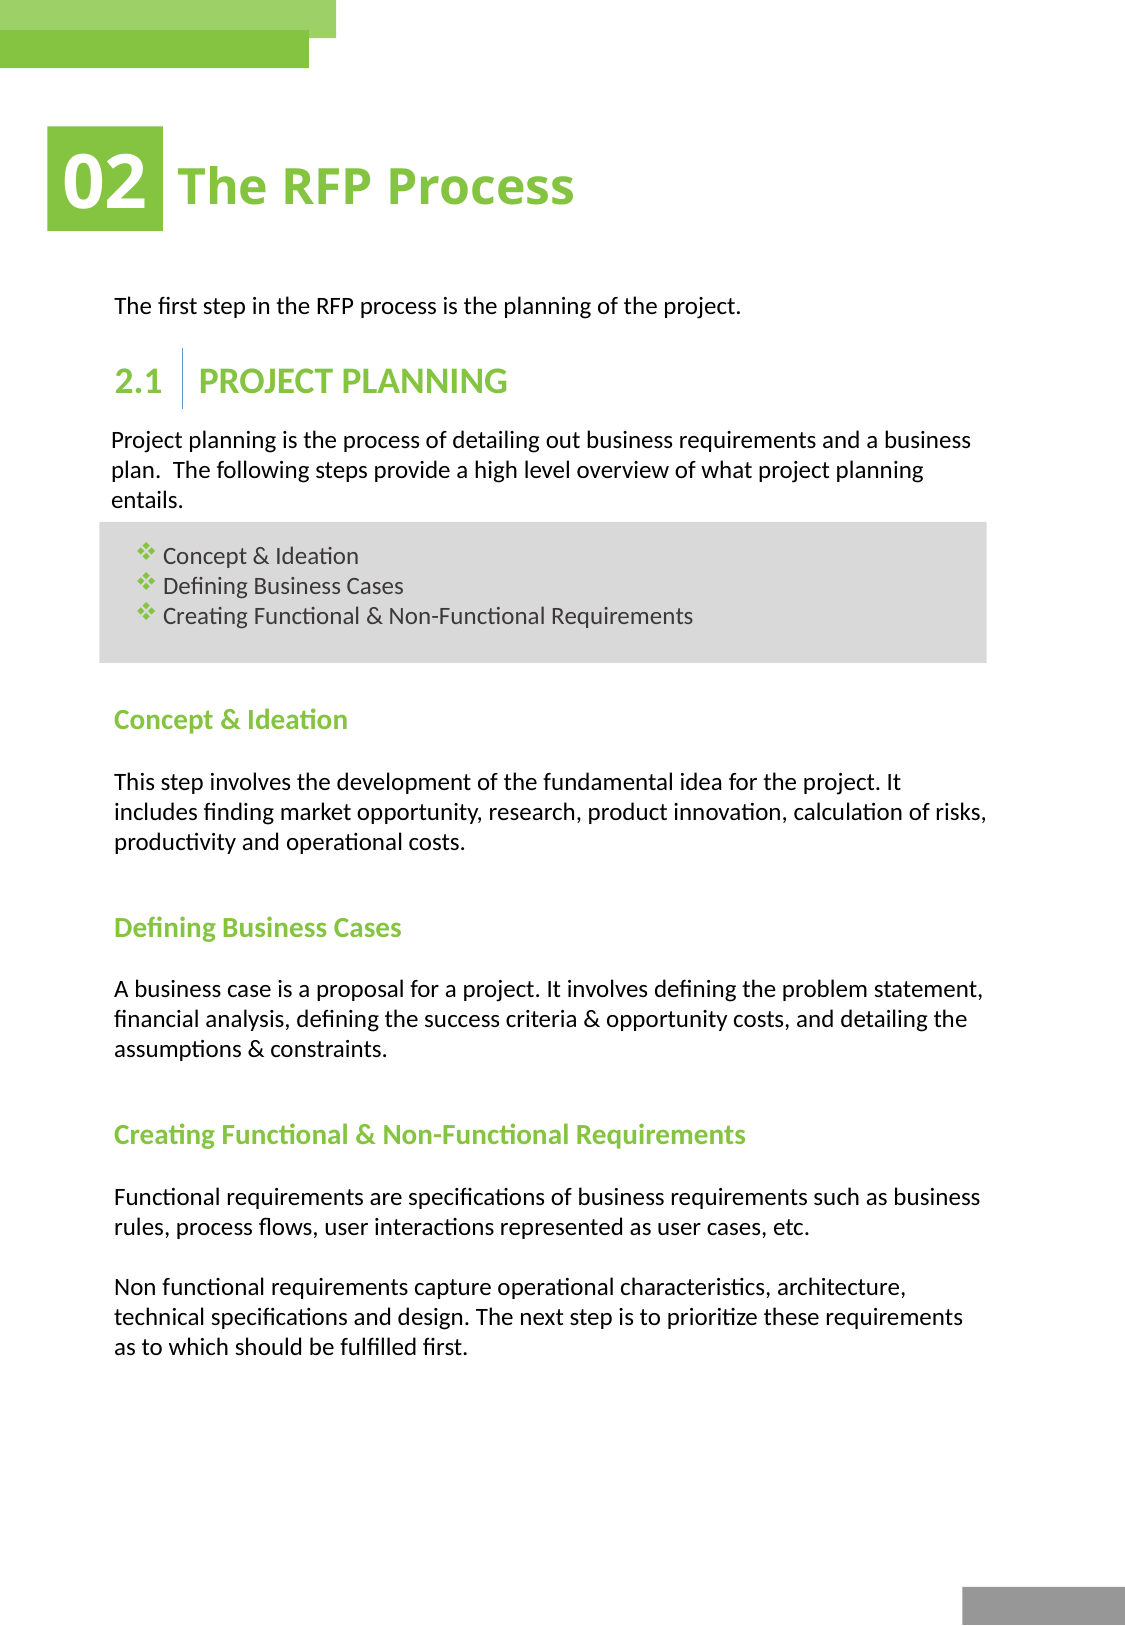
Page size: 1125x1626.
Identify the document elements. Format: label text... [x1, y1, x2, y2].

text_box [99, 348, 526, 409]
text_box [98, 521, 988, 664]
text_box Defining Business Cases A business case is a proposal for a project. It involves defining the problem statement, financial analysis, defining the success criteria & opportunity costs, and detailing the assumptions & constraints. [99, 900, 1006, 1071]
text_box The first step in the RFP process is the planning of the project. [99, 281, 1052, 327]
text_box Project planning is the process of detailing out business requirements and a business plan. The following steps provide a high level overview of what project planning entails. [96, 415, 1019, 521]
text_box Concept & Ideation Defining Business Cases Creating Functional & Non-Functional Requirements [120, 532, 943, 637]
text_box Concept & Ideation This step involves the development of the fundamental idea for the project. It includes finding market opportunity, research, product innovation, calculation of risks, productivity and operational costs. [99, 693, 1006, 863]
text_box Creating Functional & Non-Functional Requirements Functional requirements are specifications of business requirements such as business rules, process flows, user interactions represented as user cases, etc. Non functional requirements capture operational characteristics, architecture, technical specifications and design. The next step is to prioritize these requirements as to which should be fulfilled first. [99, 1107, 1006, 1398]
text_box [47, 126, 1016, 233]
